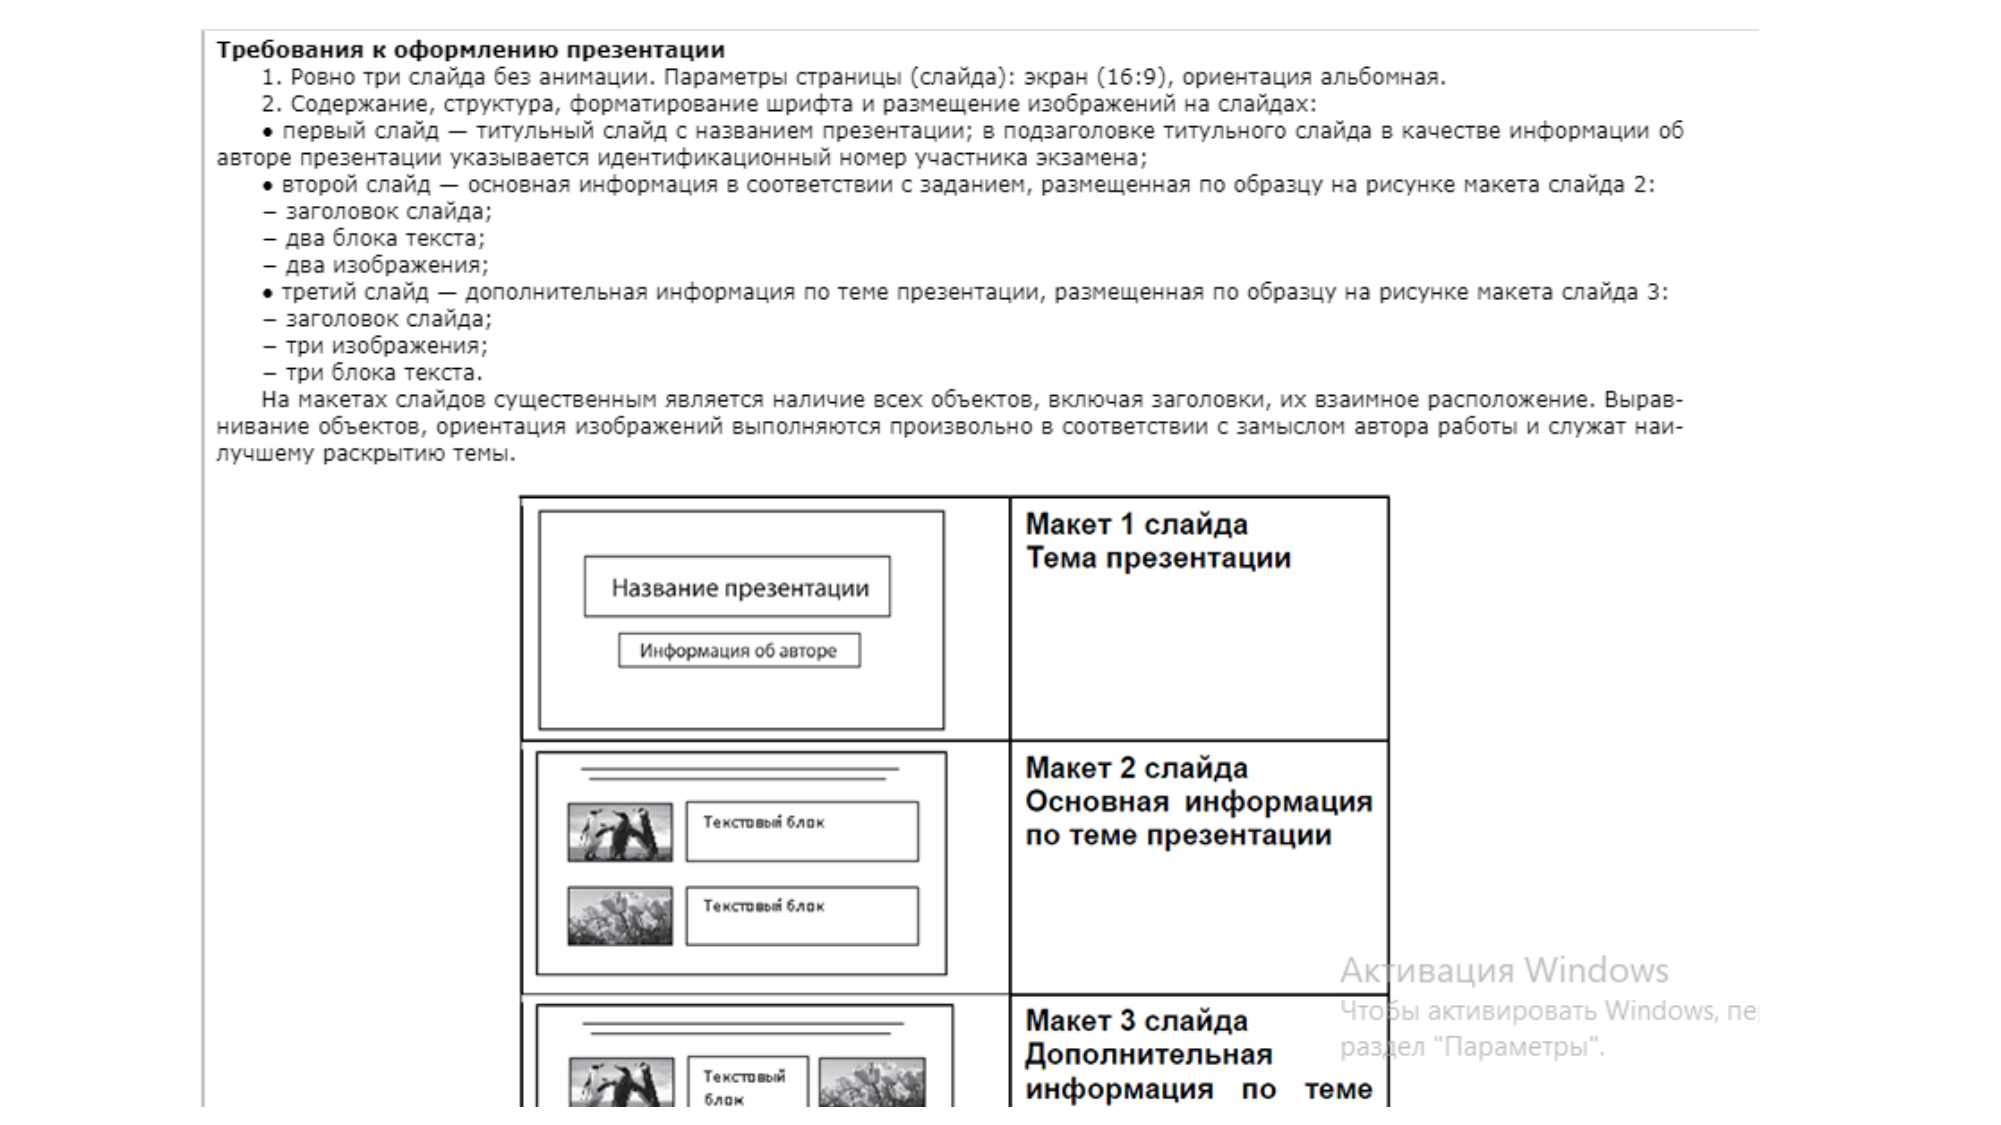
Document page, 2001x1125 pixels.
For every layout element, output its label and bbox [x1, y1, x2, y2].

list [200, 29, 1759, 1107]
